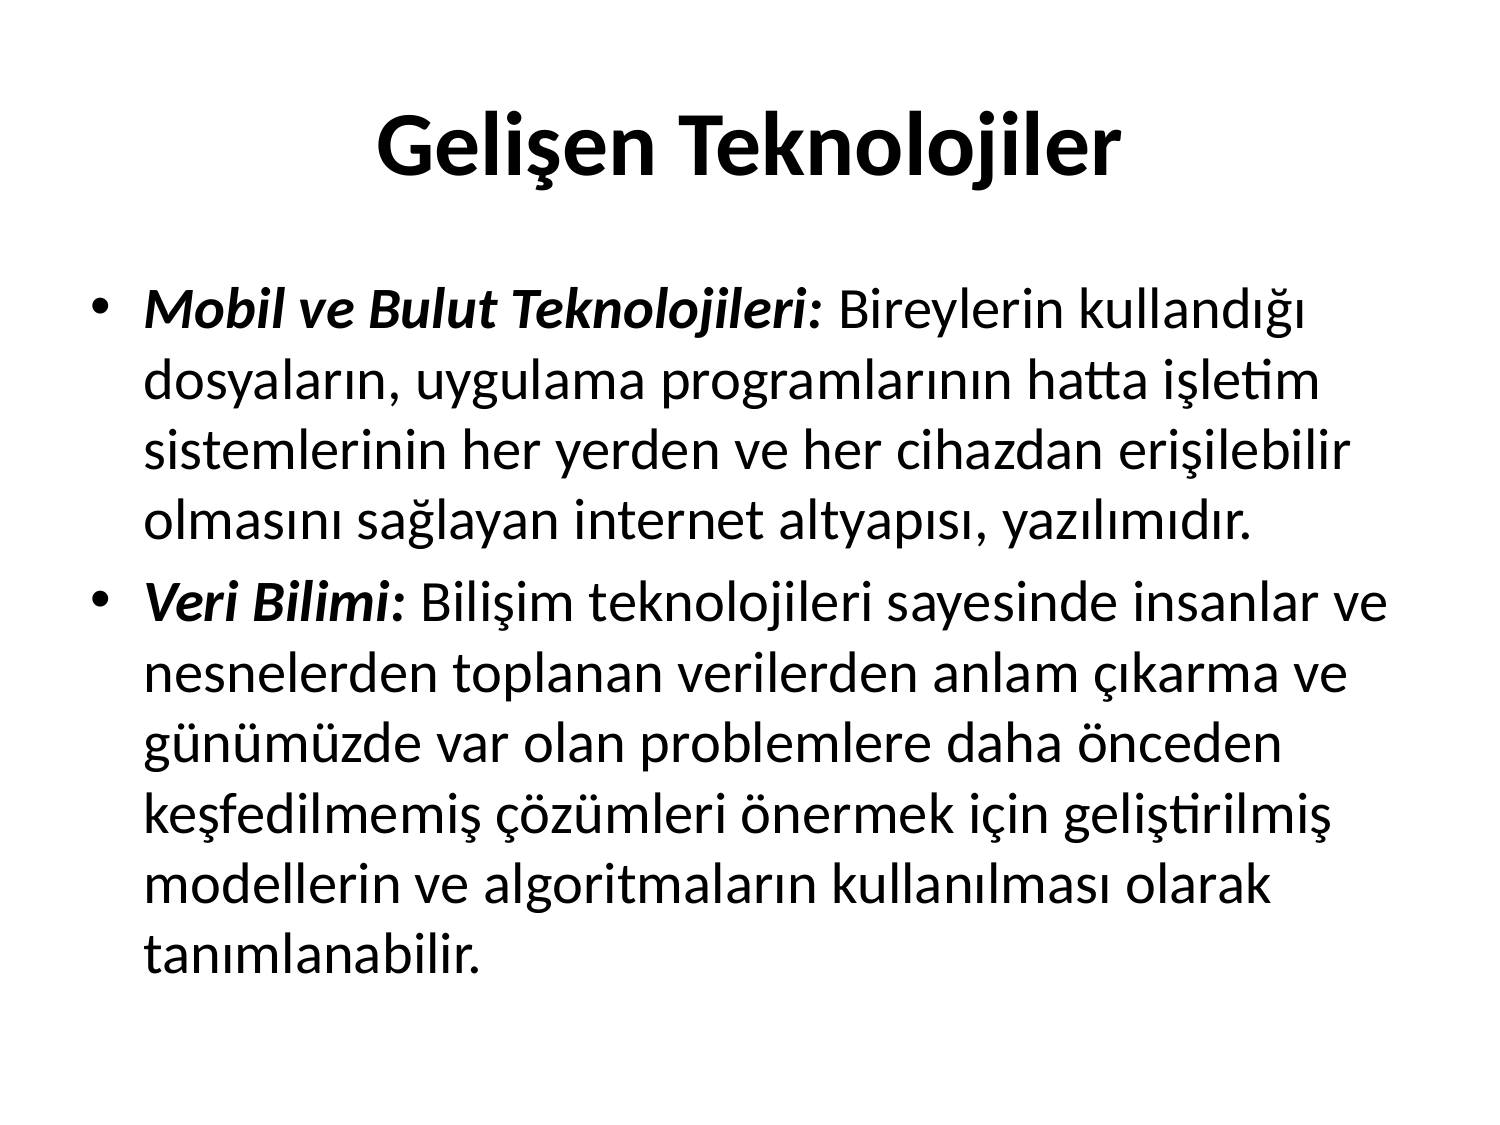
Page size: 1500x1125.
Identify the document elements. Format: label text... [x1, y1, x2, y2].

list Mobil ve Bulut Teknolojileri: Bireylerin kullandığı dosyaların, uygulama programlarının hatta işletim sistemlerinin her yerden ve her cihazdan erişilebilir olmasını sağlayan internet altyapısı, yazılımıdır. Veri Bilimi: Bilişim teknolojileri sayesinde insanlar ve nesnelerden toplanan verilerden anlam çıkarma ve günümüzde var olan problemlere daha önceden keşfedilmemiş çözümleri önermek için geliştirilmiş modellerin ve algoritmaların kullanılması olarak tanımlanabilir. [75, 262, 1425, 1005]
title Gelişen Teknolojiler [75, 45, 1425, 233]
